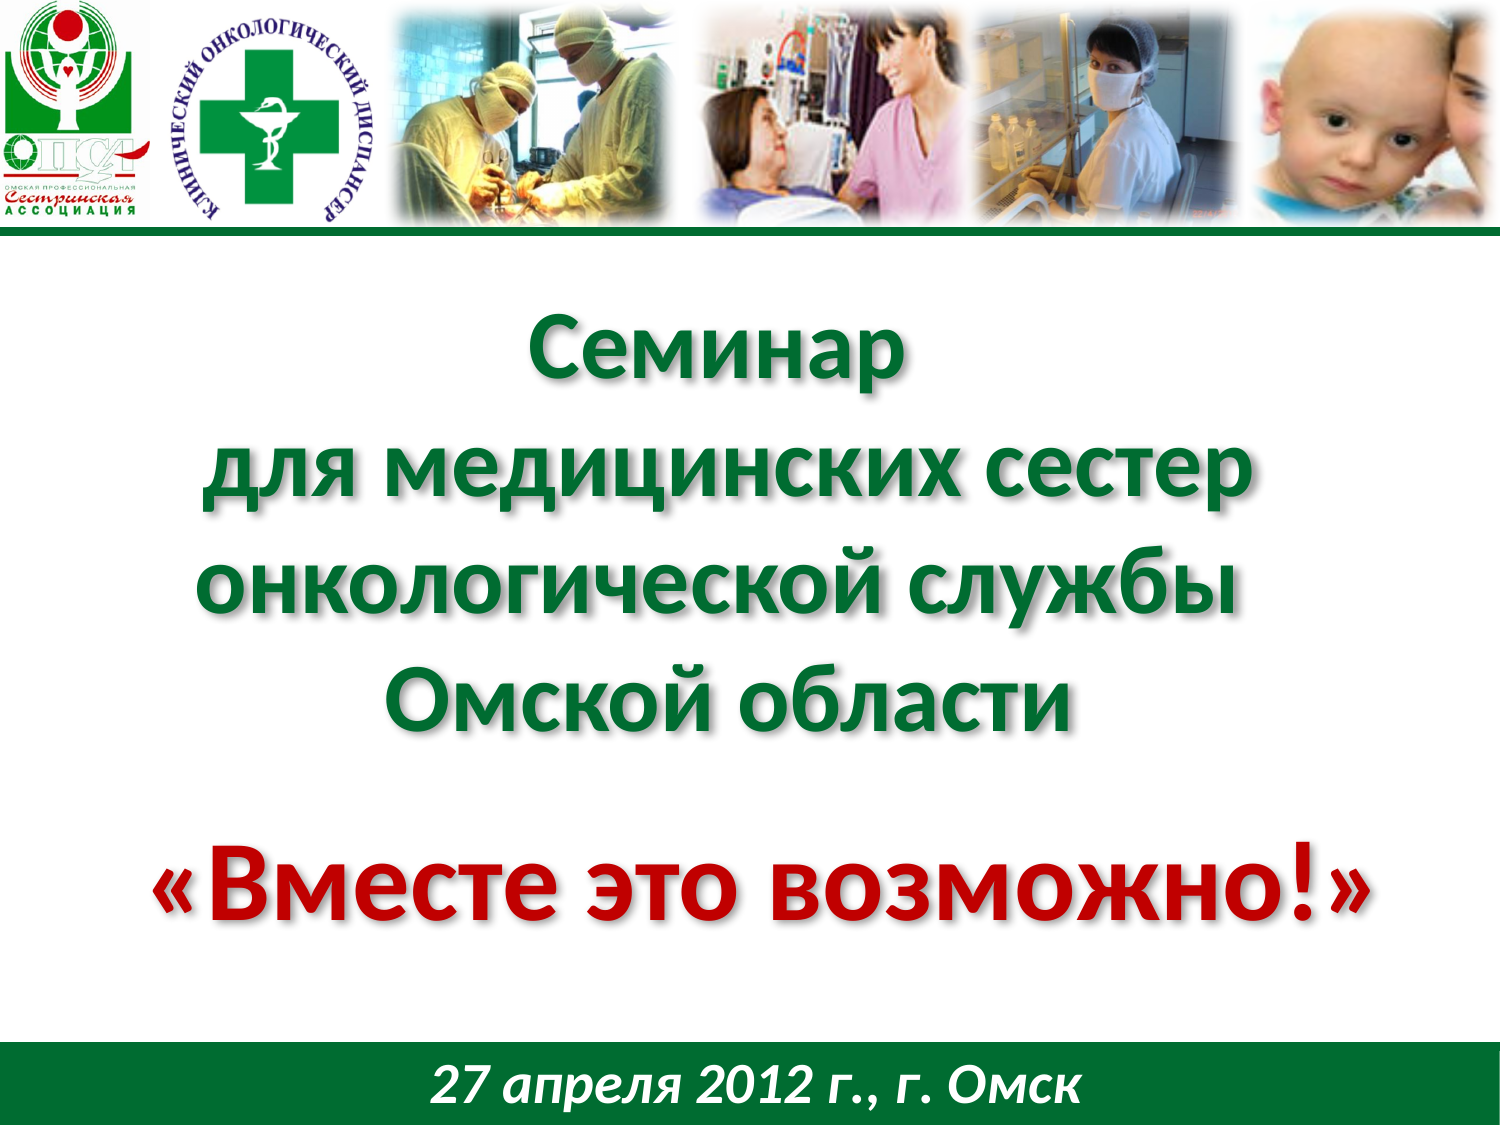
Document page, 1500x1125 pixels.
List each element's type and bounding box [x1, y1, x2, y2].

picture [0, 0, 151, 221]
text_box [0, 0, 1500, 1125]
